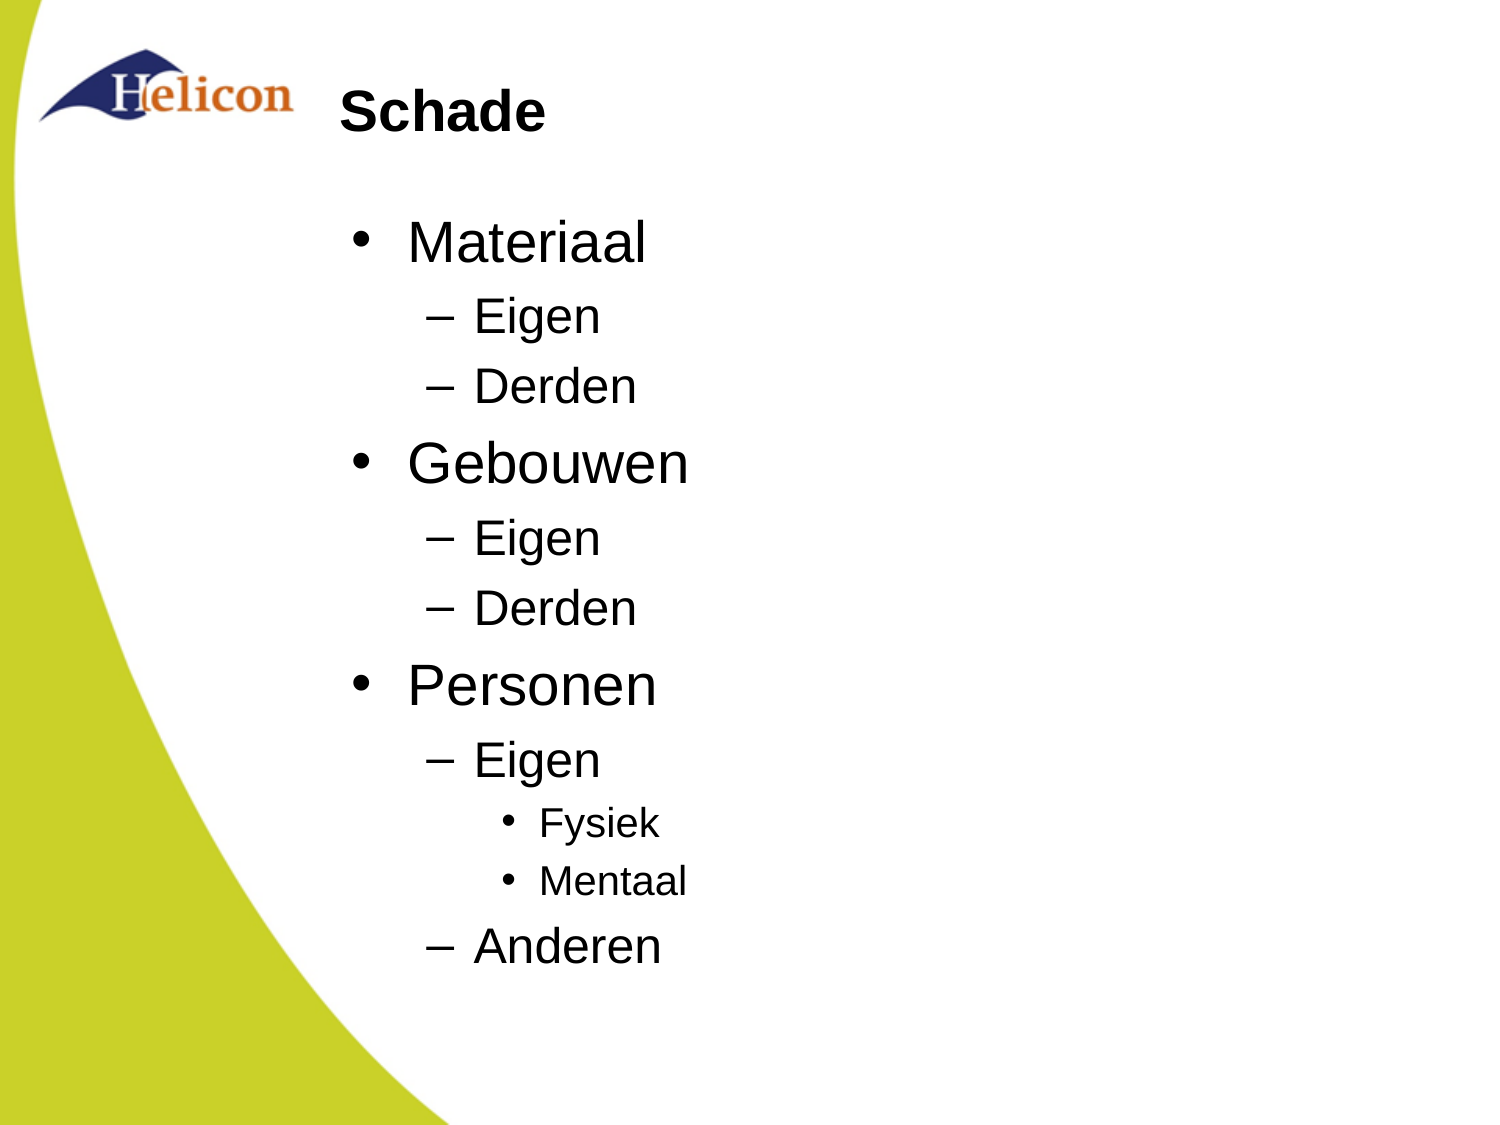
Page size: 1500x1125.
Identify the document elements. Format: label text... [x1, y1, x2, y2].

title Schade [324, 54, 1415, 161]
picture [0, 0, 1500, 1125]
list Materiaal Eigen Derden Gebouwen Eigen Derden Personen Eigen Fysiek Mentaal Anderen [336, 196, 1425, 1005]
